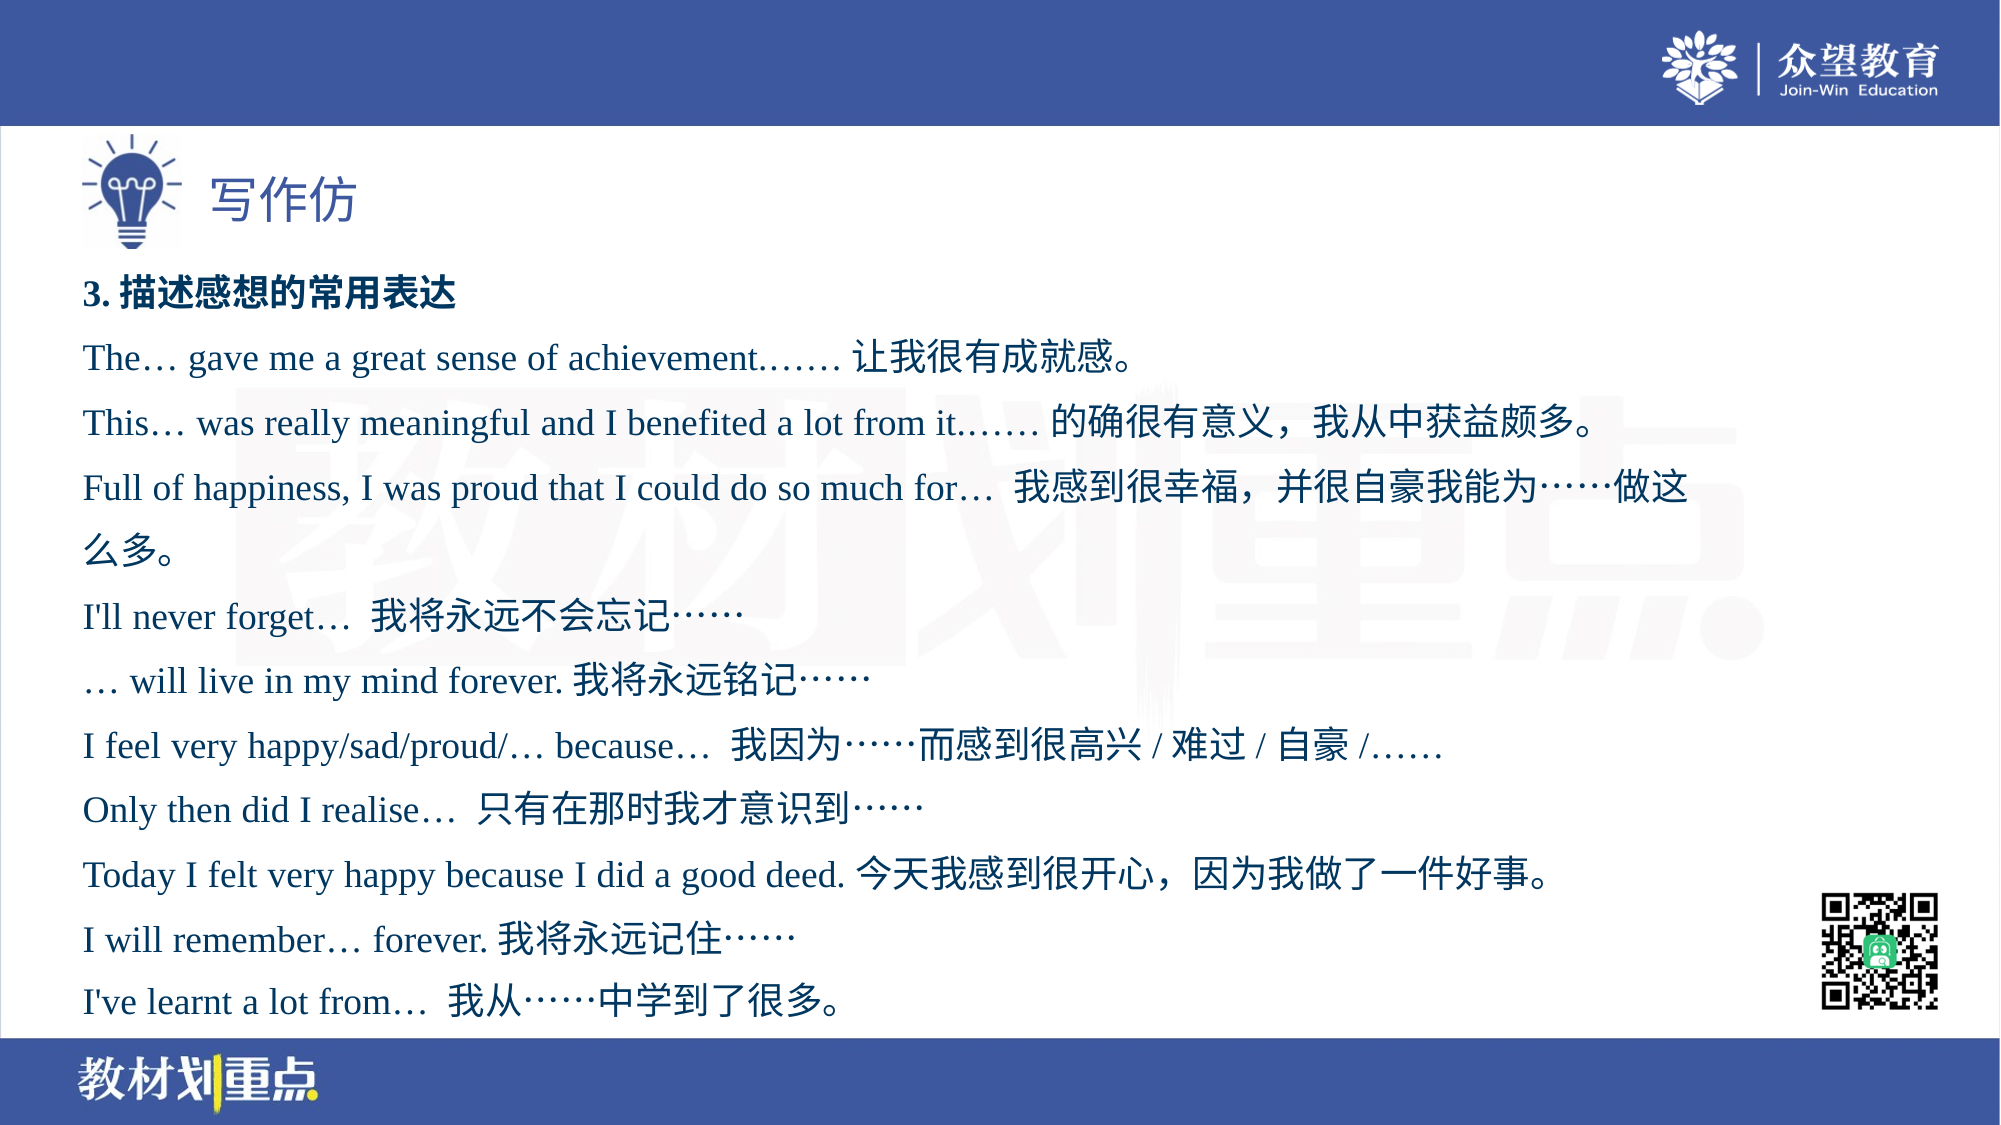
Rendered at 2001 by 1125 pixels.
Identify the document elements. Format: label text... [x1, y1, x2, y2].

text_box 3.描述感想的常用表达 The… gave me a great sense of achievement.……让我很有成就感。 This… was really meaningful and I benefited a lot from it.……的确很有意义，我从中获益颇多。 Full of happiness, I was proud that I could do so much for… 我感到很幸福，并很自豪我能为……做这 么多。 I'll never forget… 我将永远不会忘记…… … will live in my mind forever.我将永远铭记…… I feel very happy/sad/proud/… because… 我因为……而感到很高兴/难过/自豪/…… Only then did I realise… 只有在那时我才意识到…… Today I felt very happy because I did a good deed.今天我感到很开心，因为我做了一件好事。 I will remember… forever.我将永远记住…… I've learnt a lot from… 我从……中学到了很多。 [82, 248, 1817, 1016]
picture [0, 0, 2000, 1125]
